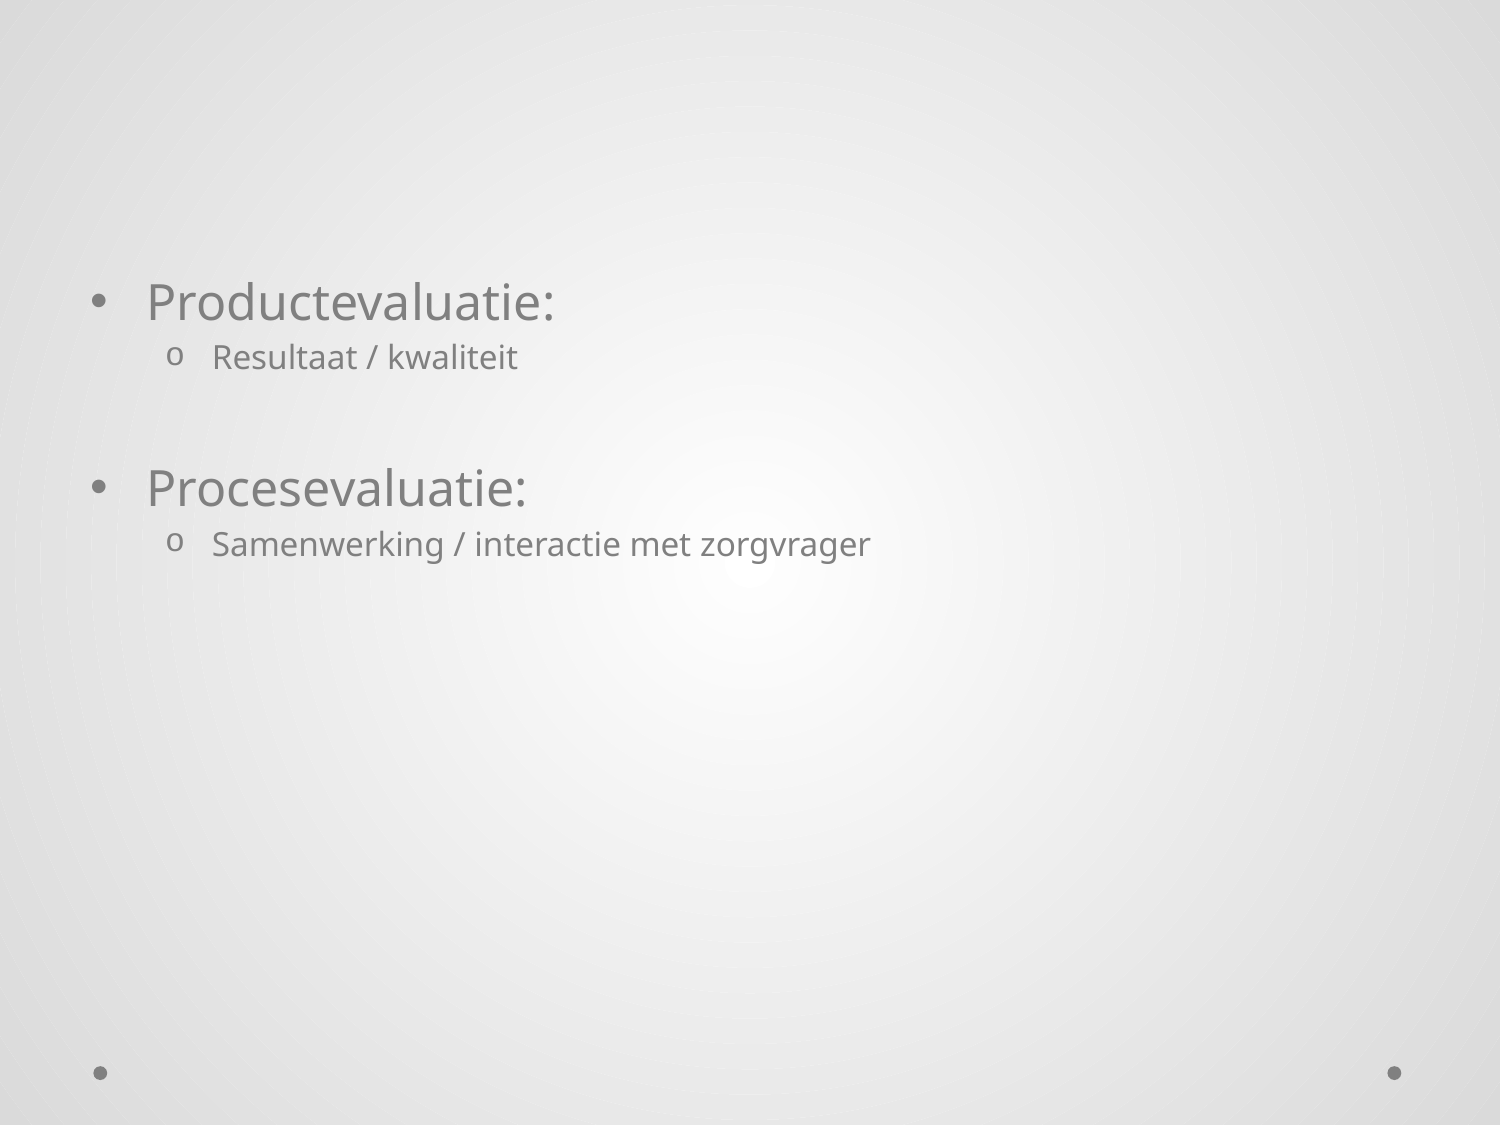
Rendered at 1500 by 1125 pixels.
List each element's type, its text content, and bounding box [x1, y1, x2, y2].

list Productevaluatie: Resultaat / kwaliteit Procesevaluatie: Samenwerking / interactie met zorgvrager [75, 262, 1425, 1005]
